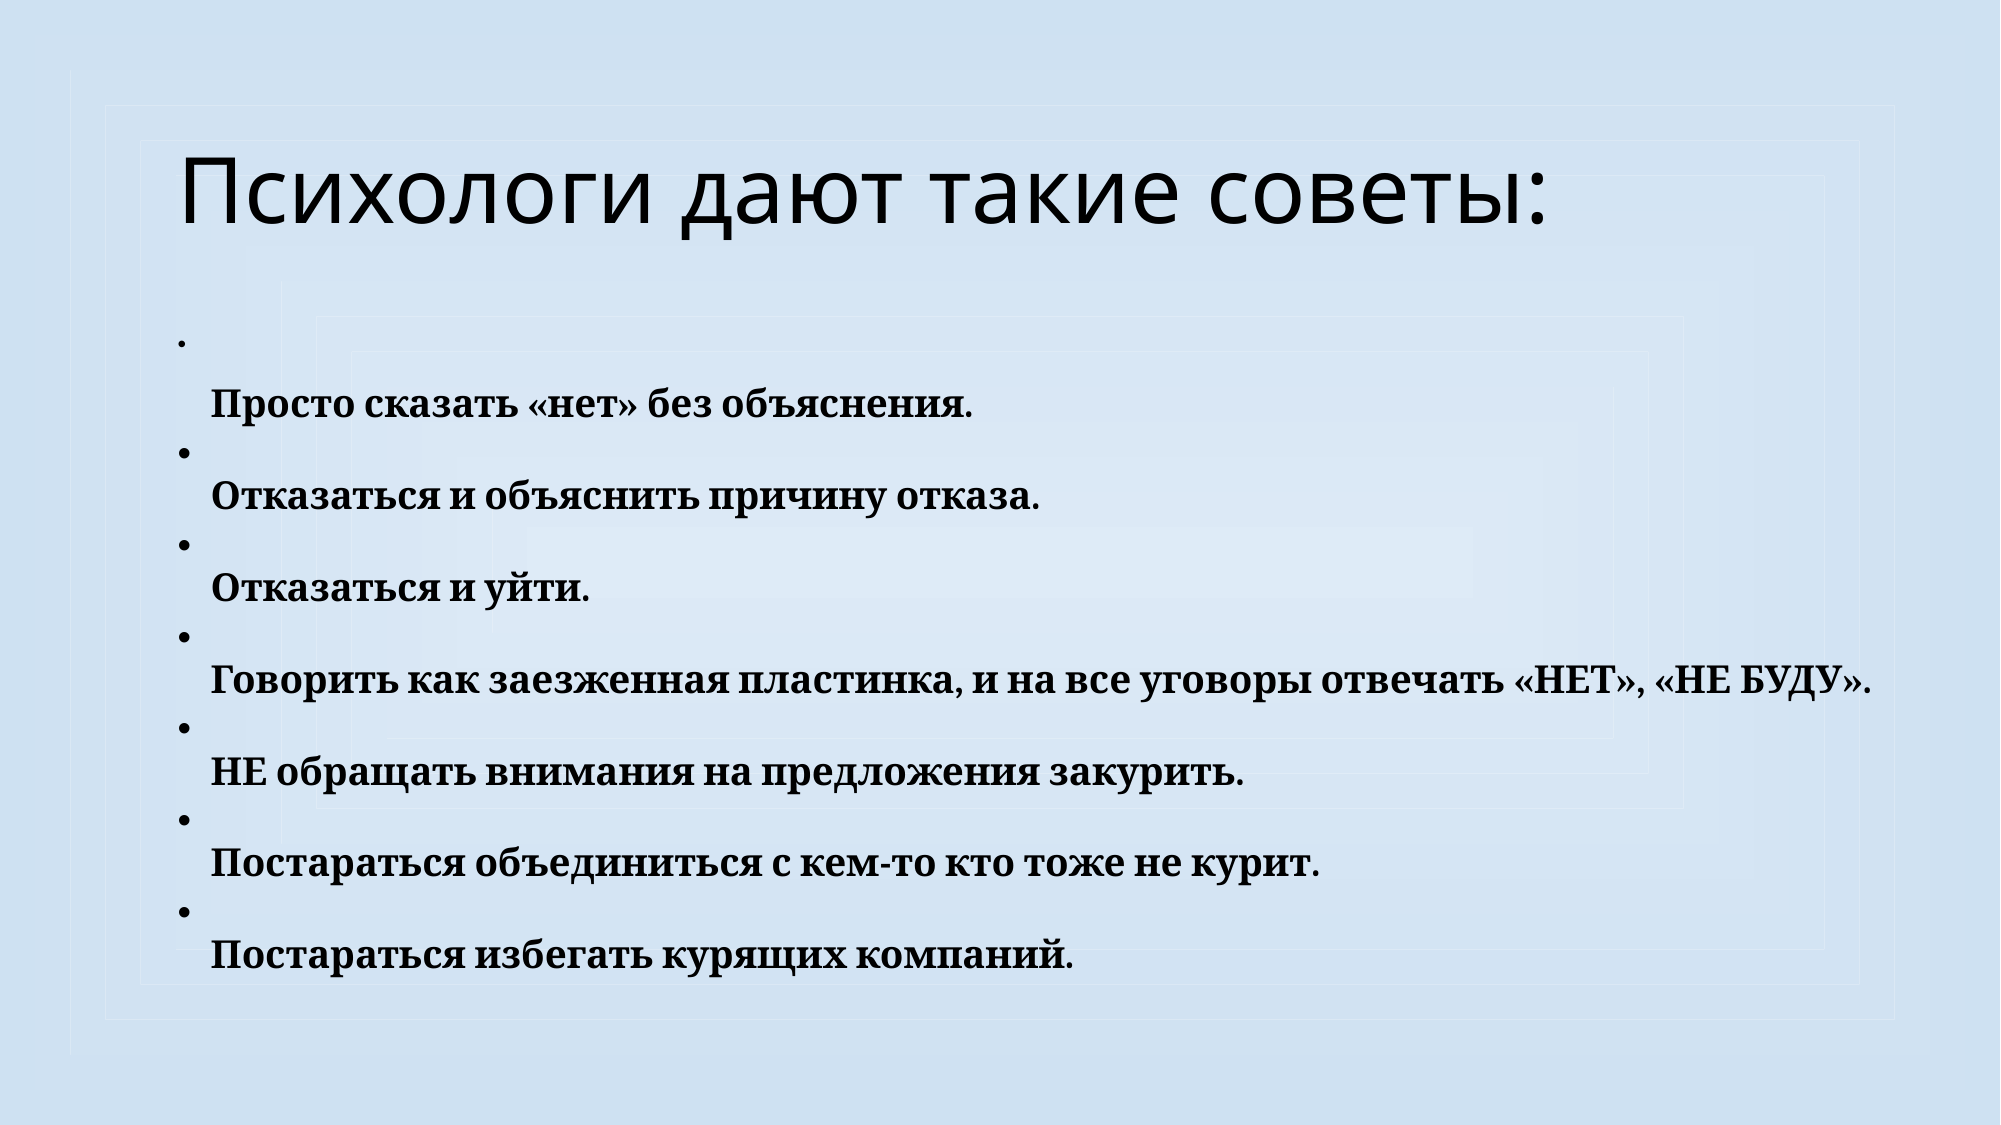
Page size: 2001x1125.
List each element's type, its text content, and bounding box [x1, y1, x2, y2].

text_box Просто сказать «нет» без объяснения. Отказаться и объяснить причину отказа. Отказаться и уйти. Говорить как заезженная пластинка, и на все уговоры отвечать «НЕТ», «НЕ БУДУ». НЕ обращать внимания на предложения закурить. Постараться объединиться с кем-то кто тоже не курит. Постараться избегать курящих компаний. [162, 324, 1888, 1039]
text_box Психологи дают такие советы: [162, 84, 1888, 303]
